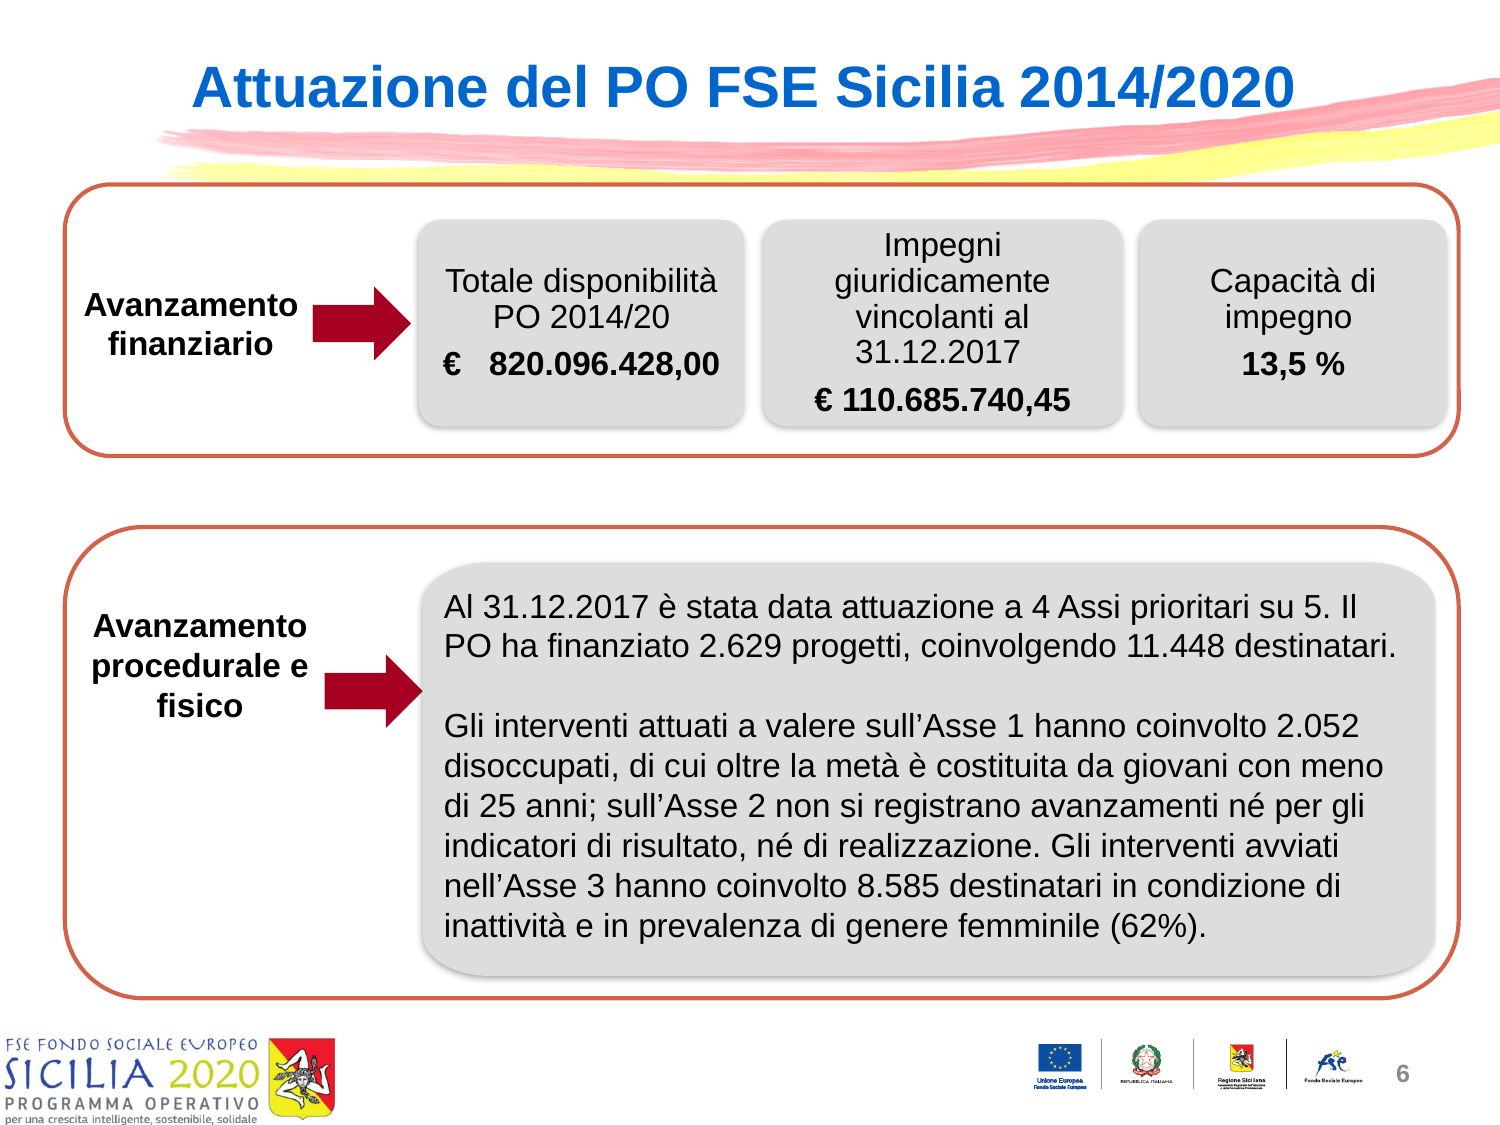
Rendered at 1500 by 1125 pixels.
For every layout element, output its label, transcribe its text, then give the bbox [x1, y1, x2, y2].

text_box Totale disponibilità PO 2014/20 € 820.096.428,00 [419, 219, 744, 427]
text_box Al 31.12.2017 è stata data attuazione a 4 Assi prioritari su 5. Il PO ha finanziato 2.629 progetti, coinvolgendo 11.448 destinatari. Gli interventi attuati a valere sull’Asse 1 hanno coinvolto 2.052 disoccupati, di cui oltre la metà è costituita da giovani con meno di 25 anni; sull’Asse 2 non si registrano avanzamenti né per gli indicatori di risultato, né di realizzazione. Gli interventi avviati nell’Asse 3 hanno coinvolto 8.585 destinatari in condizione di inattività e in prevalenza di genere femminile (62%). [422, 562, 1436, 976]
text_box Impegni giuridicamente vincolanti al 31.12.2017 € 110.685.740,45 [763, 219, 1122, 427]
text_box [53, 207, 70, 279]
picture [100, 77, 1500, 209]
text_box Attuazione del PO FSE Sicilia 2014/2020 [17, 41, 1471, 207]
text_box [64, 527, 1459, 999]
text_box Avanzamento procedurale e fisico [69, 596, 331, 732]
text_box [64, 187, 1459, 456]
picture [0, 1031, 348, 1125]
text_box Avanzamento finanziario [64, 275, 318, 370]
slide_number 6 [1382, 1042, 1425, 1103]
text_box [312, 286, 411, 361]
picture [1009, 1034, 1377, 1107]
text_box Capacità di impegno 13,5 % [1139, 219, 1447, 427]
text_box [331, 654, 417, 728]
